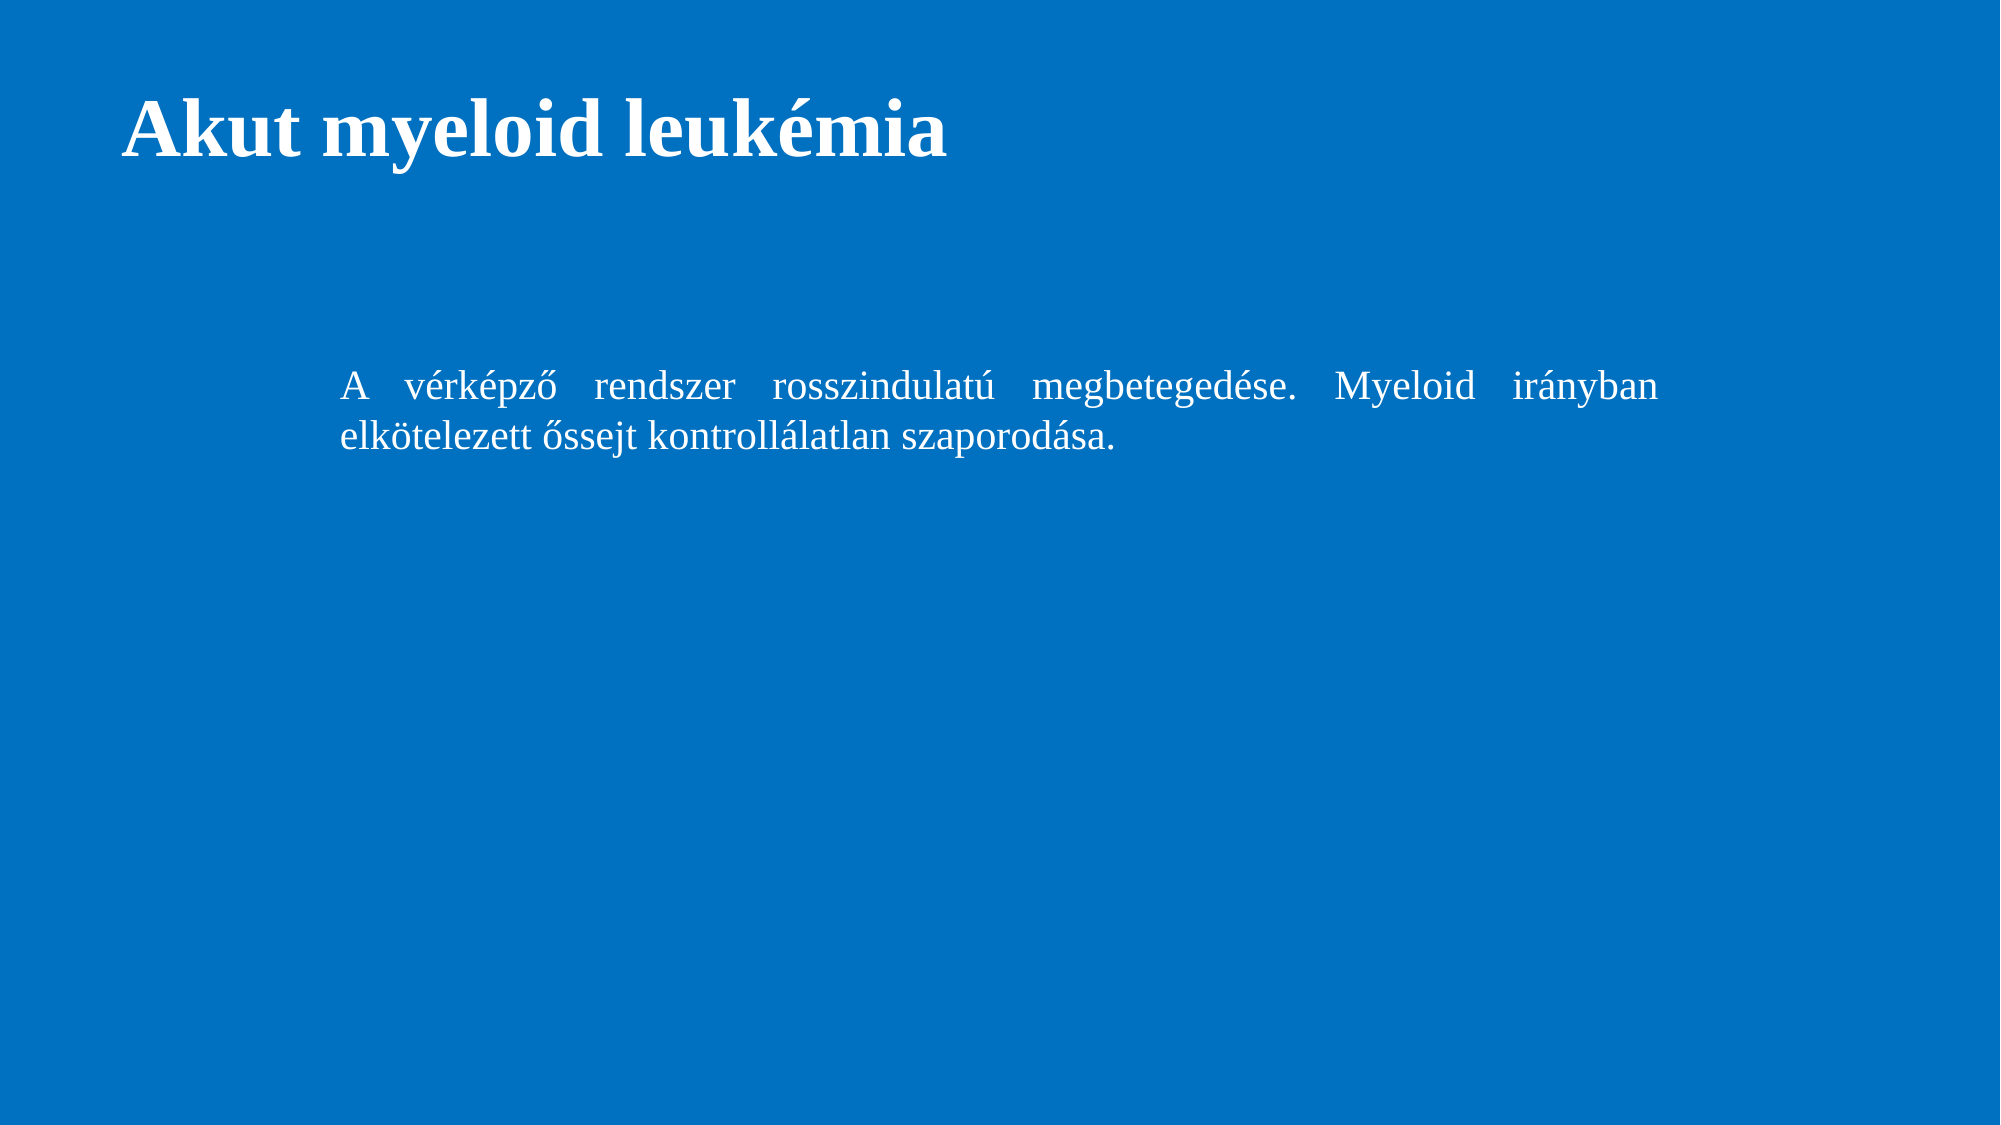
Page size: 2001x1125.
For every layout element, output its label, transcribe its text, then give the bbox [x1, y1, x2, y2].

list A vérképző rendszer rosszindulatú megbetegedése. Myeloid irányban elkötelezett őssejt kontrollálatlan szaporodása. [324, 349, 1675, 1005]
title Akut myeloid leukémia [106, 74, 1649, 304]
